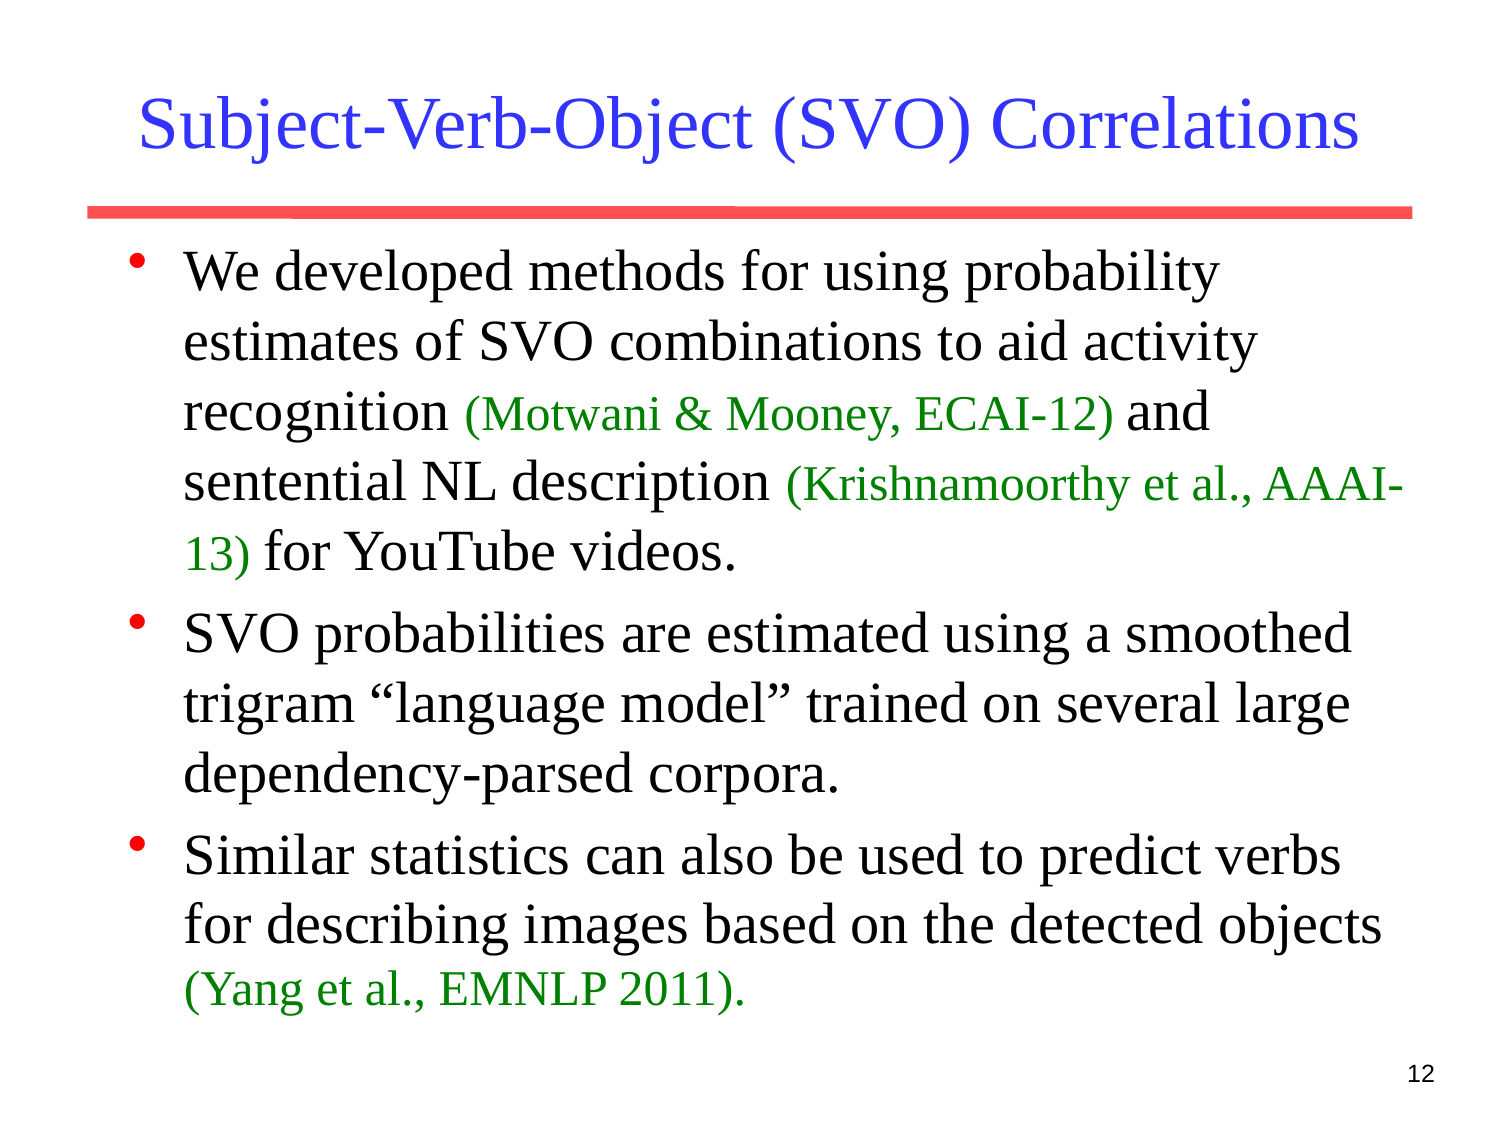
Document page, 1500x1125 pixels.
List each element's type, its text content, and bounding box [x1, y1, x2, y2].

list We developed methods for using probability estimates of SVO combinations to aid activity recognition (Motwani & Mooney, ECAI-12) and sentential NL description (Krishnamoorthy et al., AAAI-13) for YouTube videos. SVO probabilities are estimated using a smoothed trigram “language model” trained on several large dependency-parsed corpora. Similar statistics can also be used to predict verbs for describing images based on the detected objects (Yang et al., EMNLP 2011). [112, 224, 1438, 1038]
title Subject-Verb-Object (SVO) Correlations [112, 37, 1388, 200]
slide_number 12 [1137, 1049, 1451, 1125]
